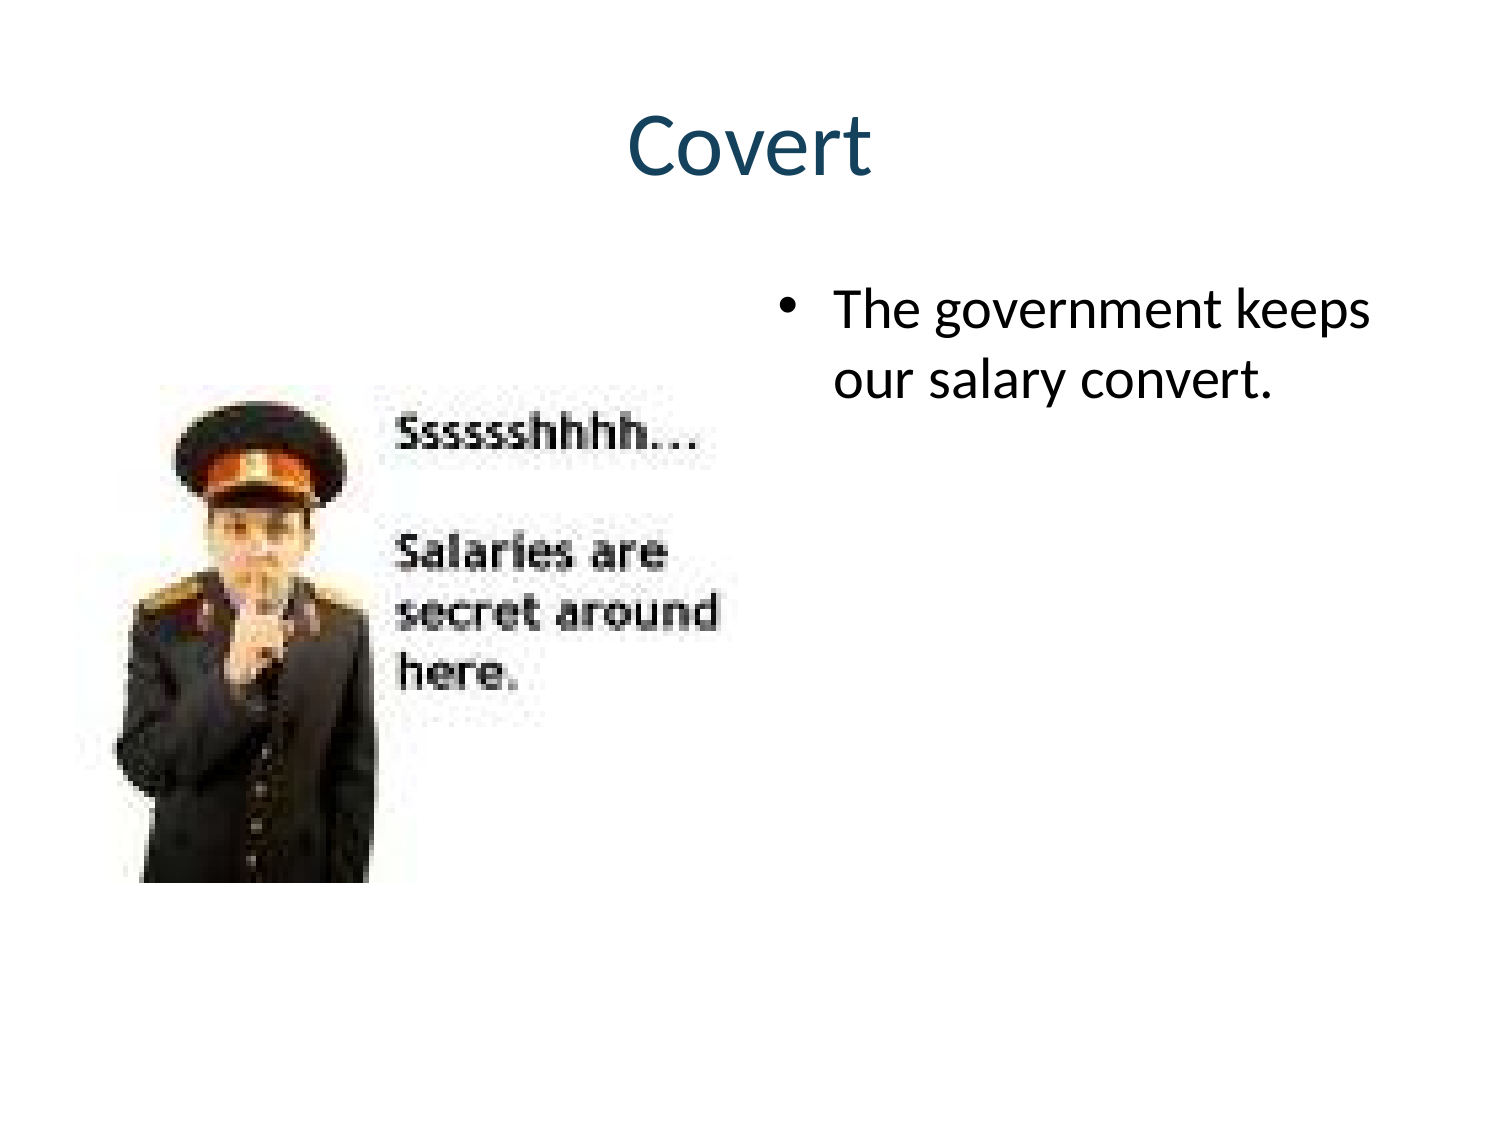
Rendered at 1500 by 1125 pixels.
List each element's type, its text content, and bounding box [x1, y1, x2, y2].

title Covert [75, 45, 1425, 233]
list The government keeps our salary convert. [762, 262, 1425, 1005]
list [74, 262, 738, 1006]
